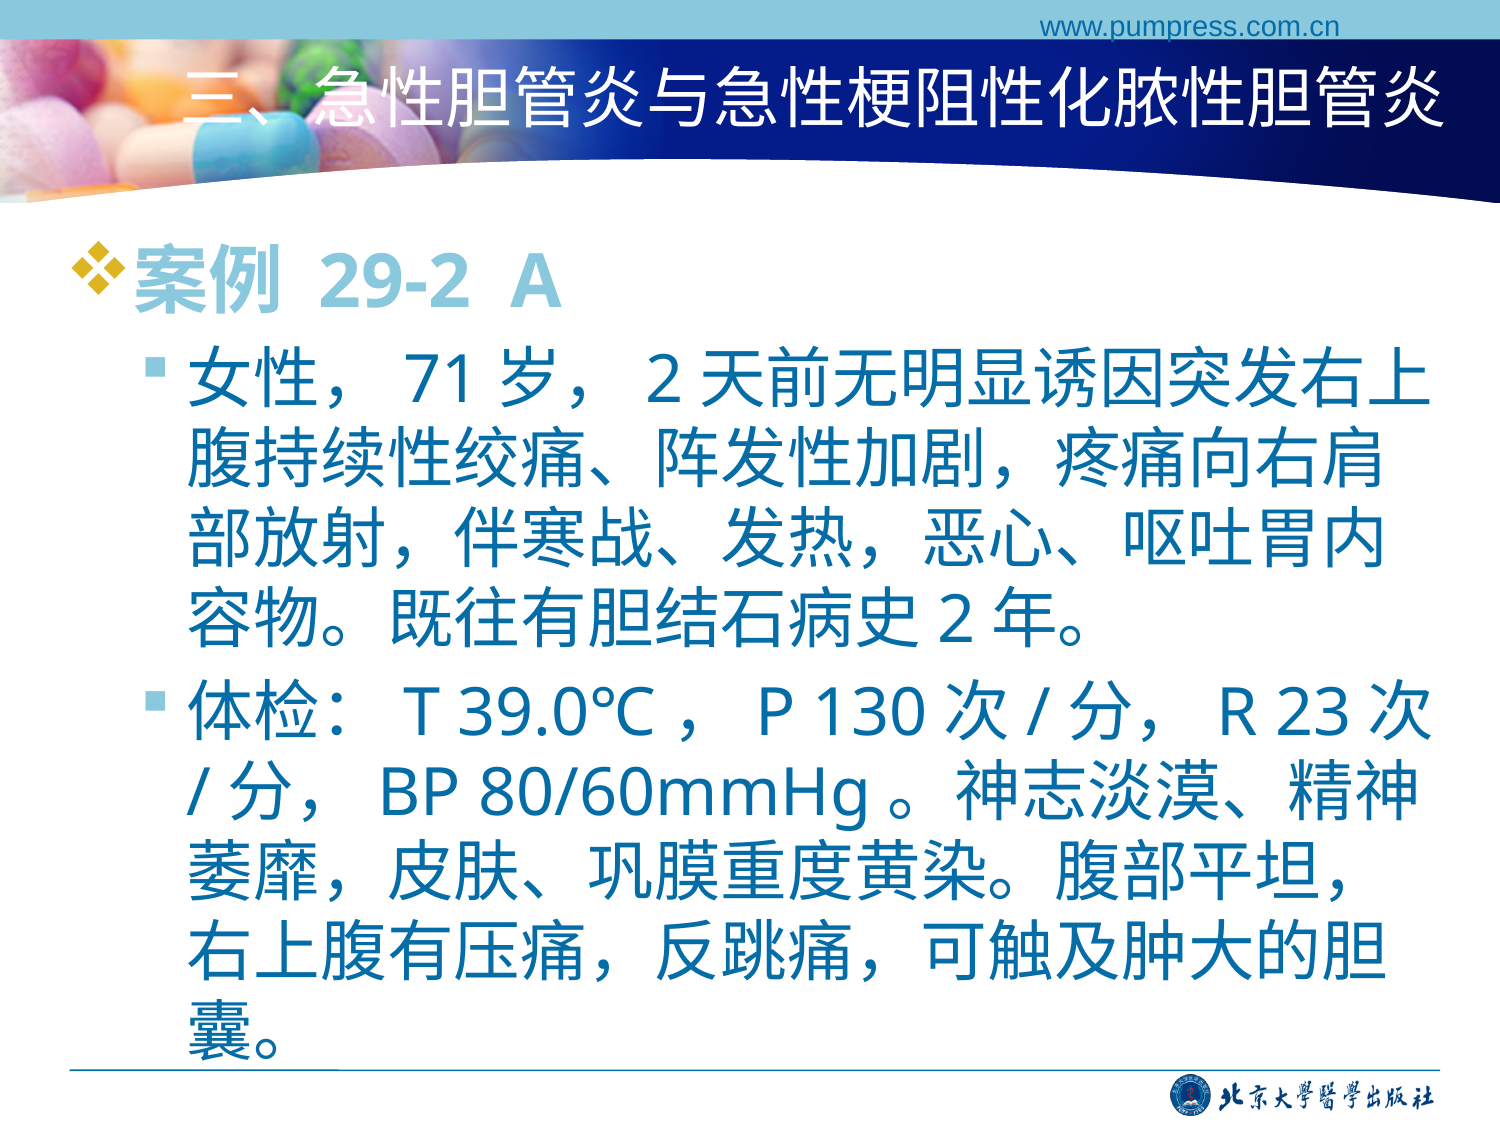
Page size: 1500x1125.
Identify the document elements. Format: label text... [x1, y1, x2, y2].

title 三、急性胆管炎与急性梗阻性化脓性胆管炎 [137, 49, 1463, 143]
picture [0, 40, 1500, 203]
picture [1170, 1074, 1436, 1118]
slide_number www.pumpress.com.cn [1025, 0, 1463, 38]
list 案例 29-2 A 女性，71岁，2天前无明显诱因突发右上腹持续性绞痛、阵发性加剧，疼痛向右肩部放射，伴寒战、发热，恶心、呕吐胃内容物。既往有胆结石病史2年。 体检：T 39.0℃，P 130次/分，R 23次/分，BP 80/60mmHg。神志淡漠、精神萎靡，皮肤、巩膜重度黄染。腹部平坦，右上腹有压痛，反跳痛，可触及肿大的胆囊。 [49, 224, 1463, 1026]
